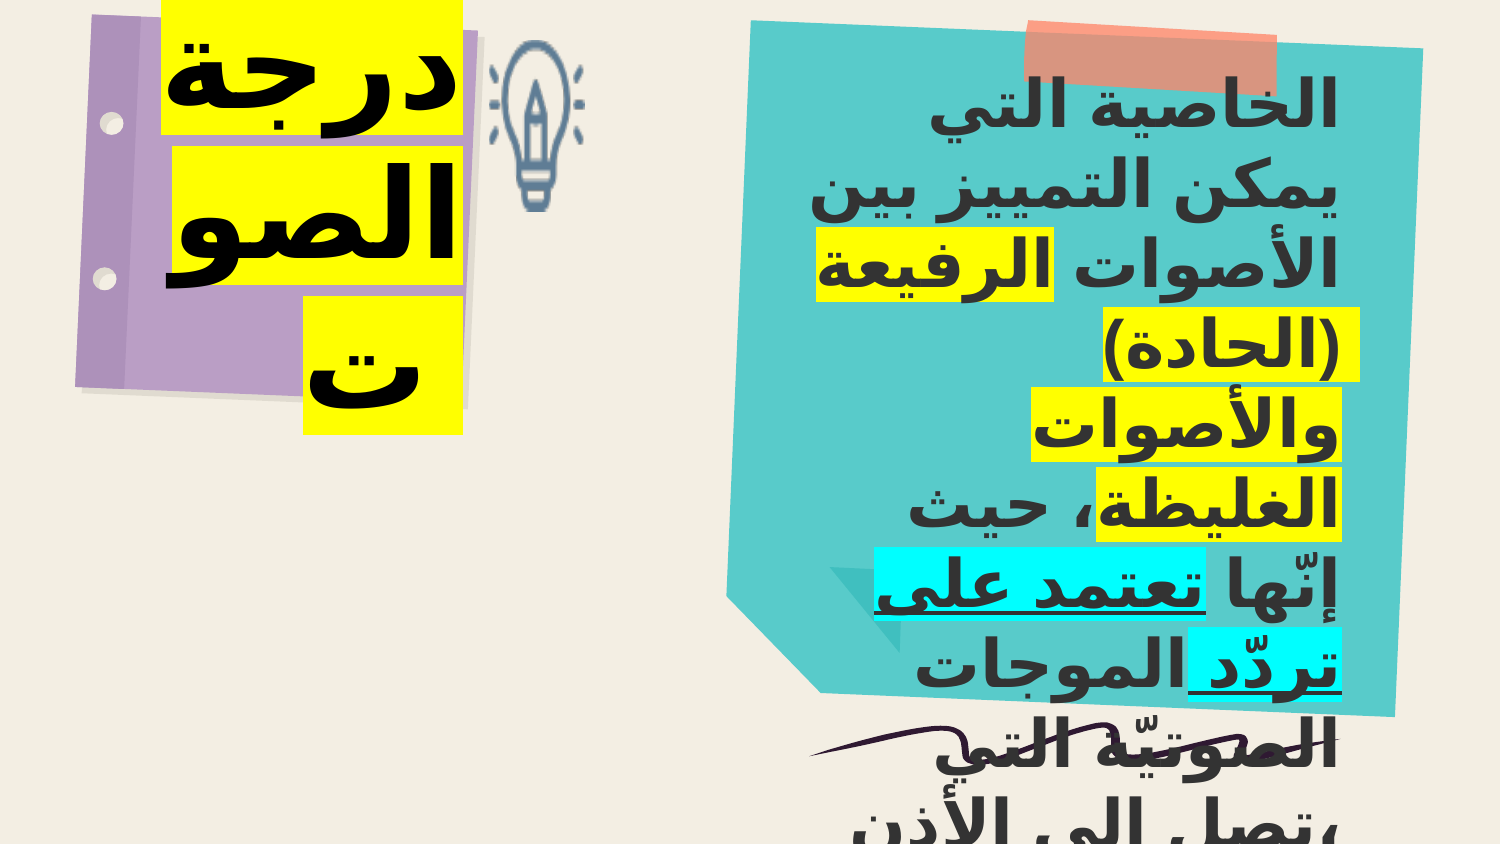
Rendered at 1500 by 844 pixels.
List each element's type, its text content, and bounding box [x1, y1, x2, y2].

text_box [726, 19, 1424, 718]
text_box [74, 14, 485, 410]
text_box الخاصية التي يمكن التمييز بين الأصوات الرفيعة (الحادة) والأصوات الغليظة، حيث إنّها تعتمد على تردّد الموجات الصوتيّة التي تصل إلى الأذن، [773, 727, 1357, 844]
picture [489, 39, 585, 213]
